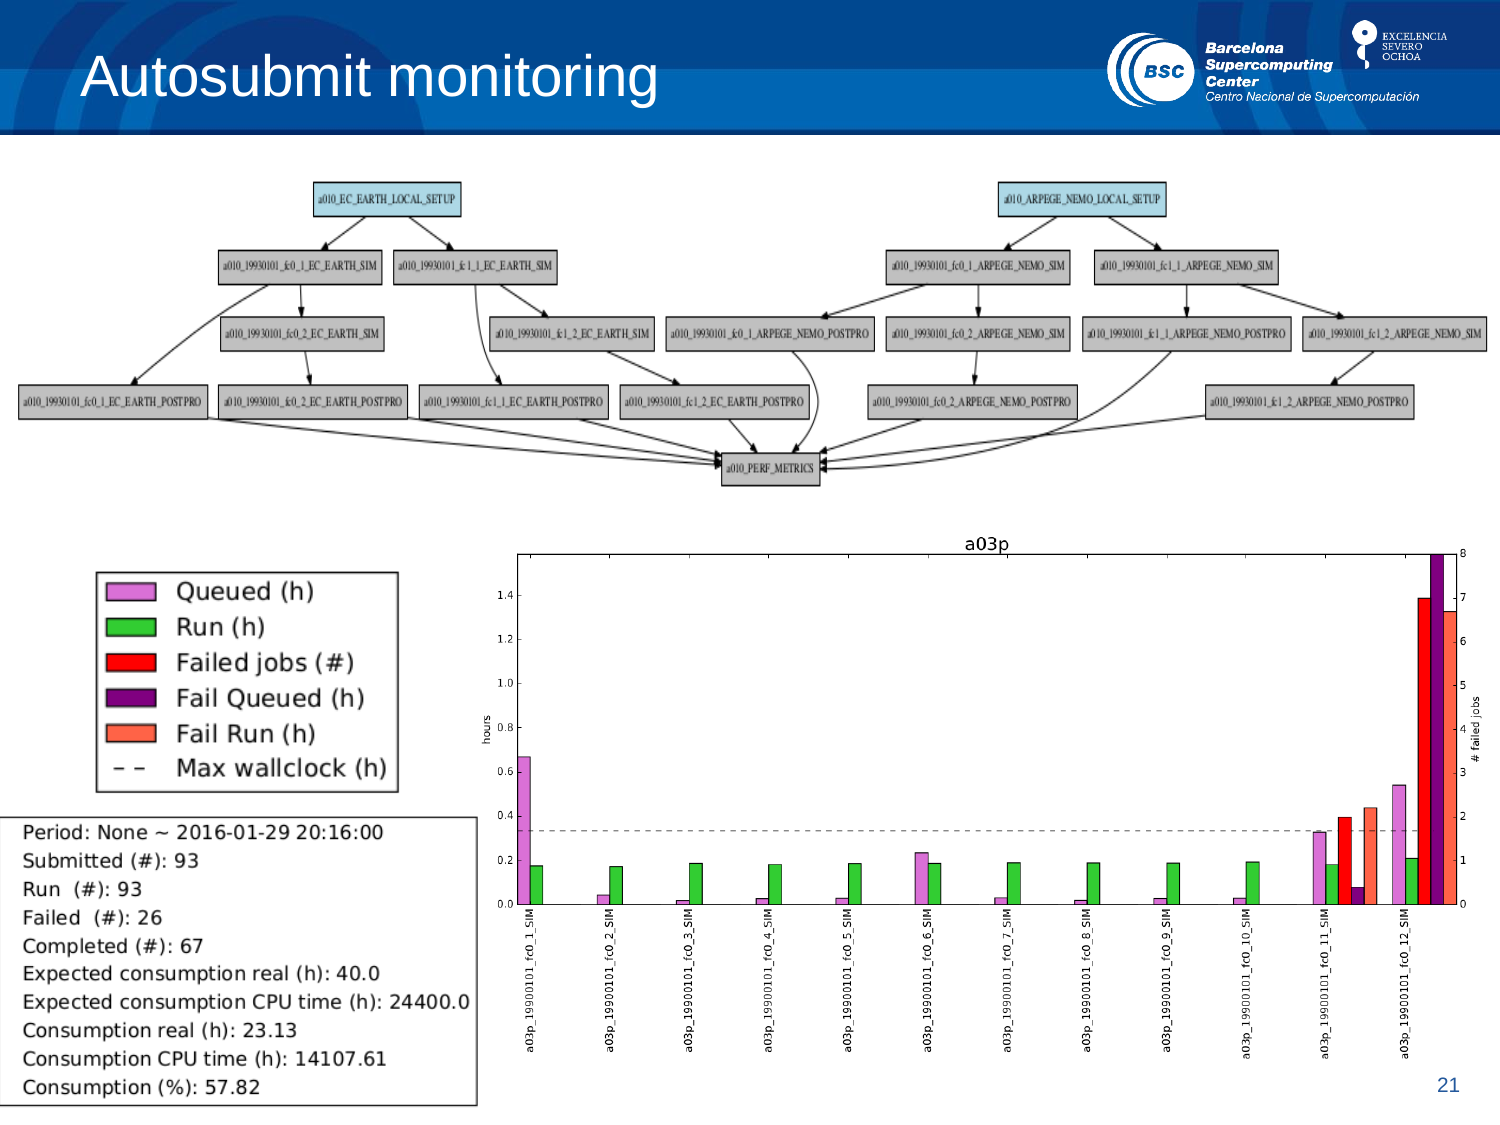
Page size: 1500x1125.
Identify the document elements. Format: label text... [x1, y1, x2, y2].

picture [0, 168, 1500, 1112]
picture [0, 0, 1500, 135]
picture [87, 563, 411, 802]
title Autosubmit monitoring [65, 23, 1081, 135]
